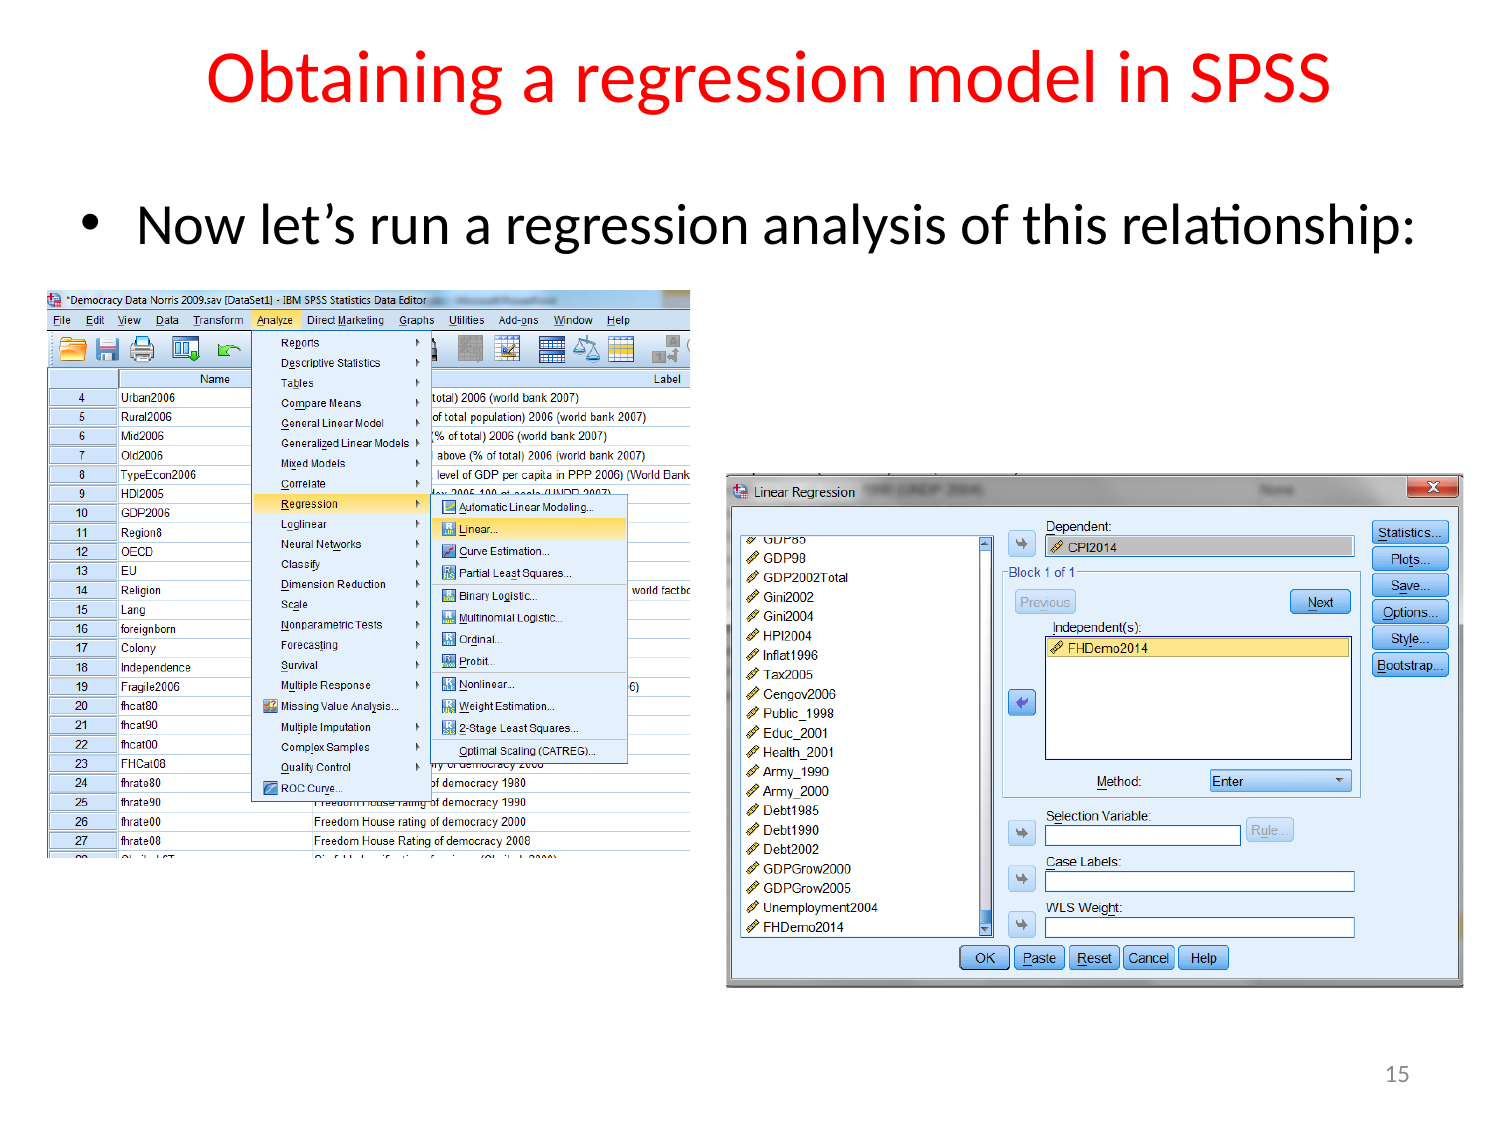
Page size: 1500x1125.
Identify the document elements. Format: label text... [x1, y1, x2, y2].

slide_number 15 [1074, 1042, 1425, 1103]
list Now let’s run a regression analysis of this relationship: [64, 178, 1459, 356]
picture [726, 473, 1464, 988]
picture [46, 289, 691, 859]
title Obtaining a regression model in SPSS [75, 13, 1465, 132]
